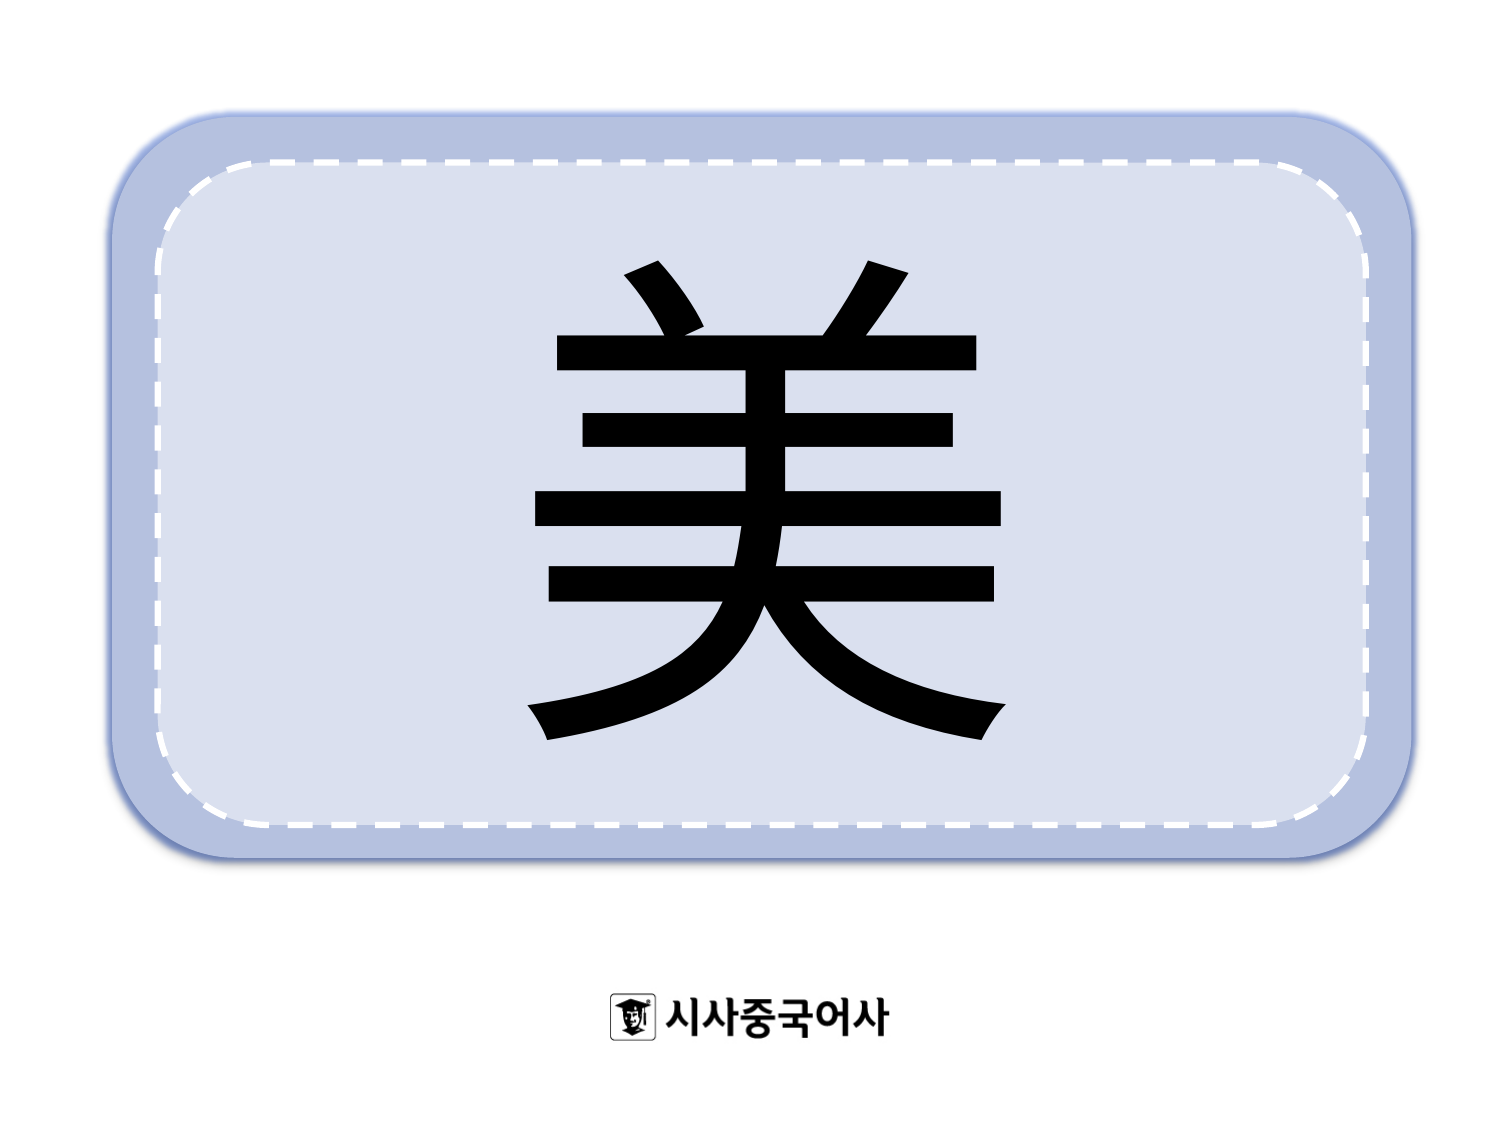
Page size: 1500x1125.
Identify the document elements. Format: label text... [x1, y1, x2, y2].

text_box 美 [162, 160, 1371, 824]
picture [602, 987, 898, 1047]
